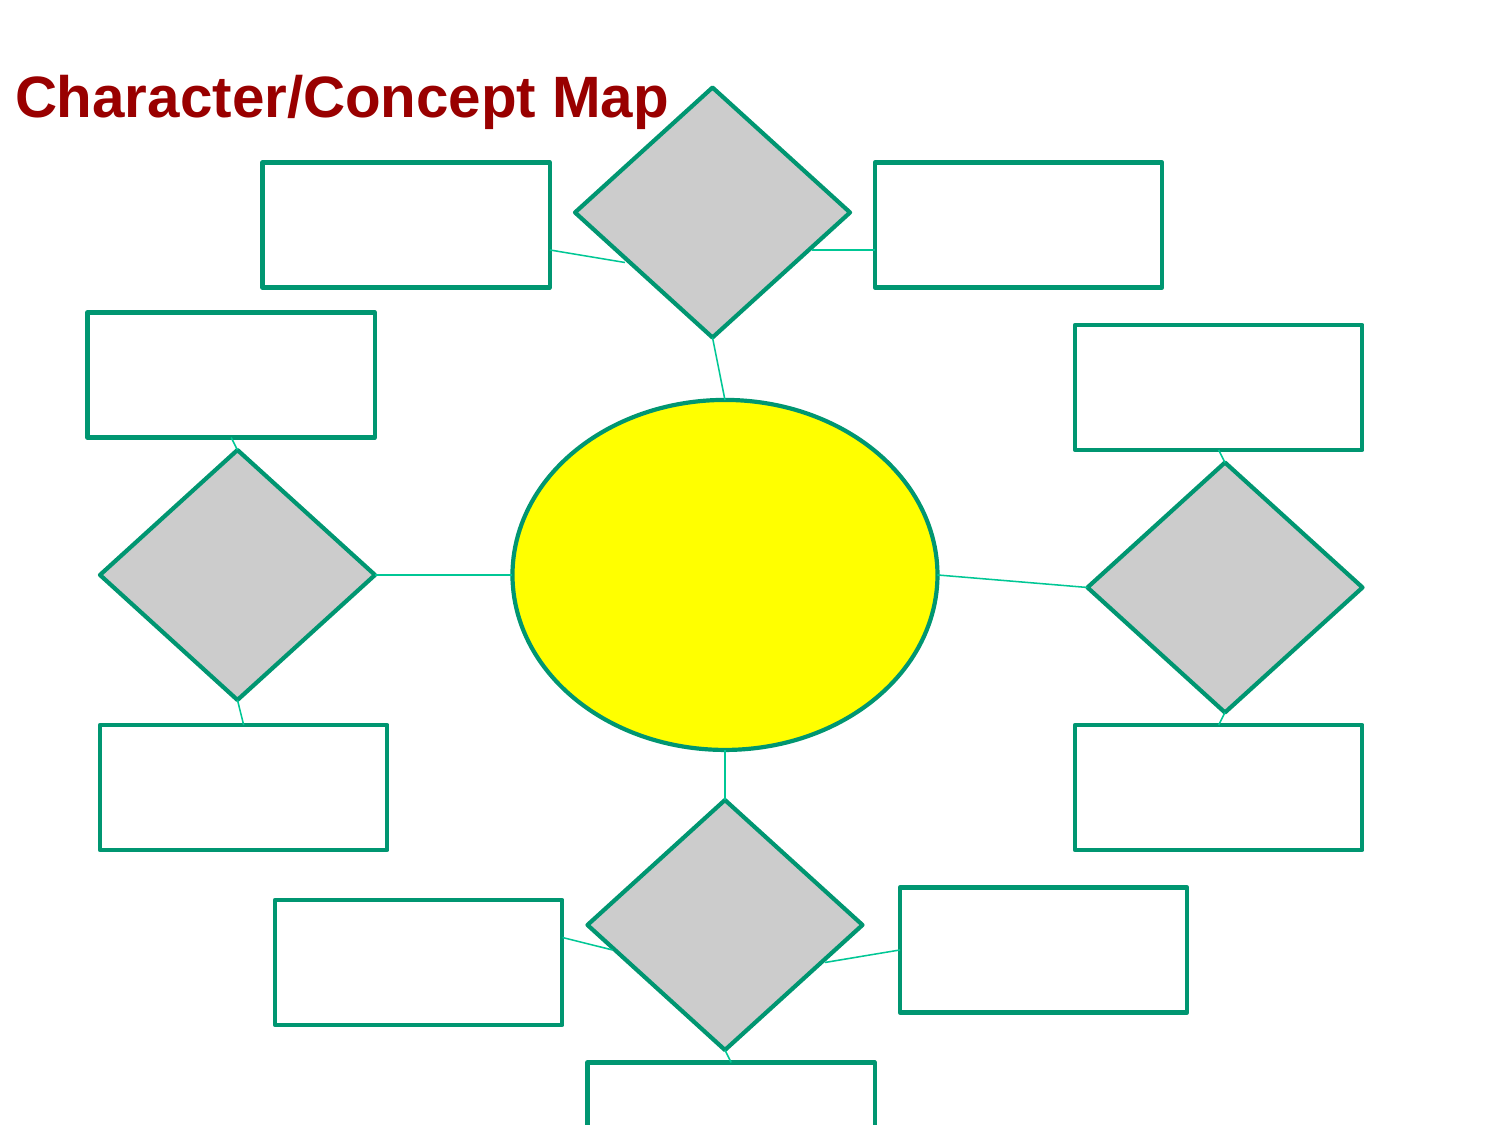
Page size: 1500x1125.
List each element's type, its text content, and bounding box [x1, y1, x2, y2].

text_box [85, 310, 377, 440]
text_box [824, 949, 901, 963]
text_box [1215, 452, 1229, 460]
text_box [549, 249, 626, 263]
text_box [1073, 323, 1364, 452]
text_box [1073, 723, 1364, 852]
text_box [721, 1052, 735, 1060]
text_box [687, 362, 751, 376]
text_box [873, 160, 1164, 290]
text_box [898, 885, 1189, 1015]
text_box [260, 160, 552, 290]
text_box [585, 798, 865, 1051]
text_box [97, 452, 377, 702]
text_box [937, 574, 1088, 588]
title Character/Concept Map [0, 0, 1351, 188]
text_box [510, 397, 940, 753]
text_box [227, 440, 241, 448]
text_box [98, 723, 389, 852]
text_box [273, 898, 564, 1027]
text_box [572, 85, 853, 340]
text_box [585, 1060, 877, 1125]
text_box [562, 937, 613, 951]
text_box [1090, 465, 1365, 714]
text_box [227, 709, 254, 716]
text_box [1215, 715, 1229, 723]
